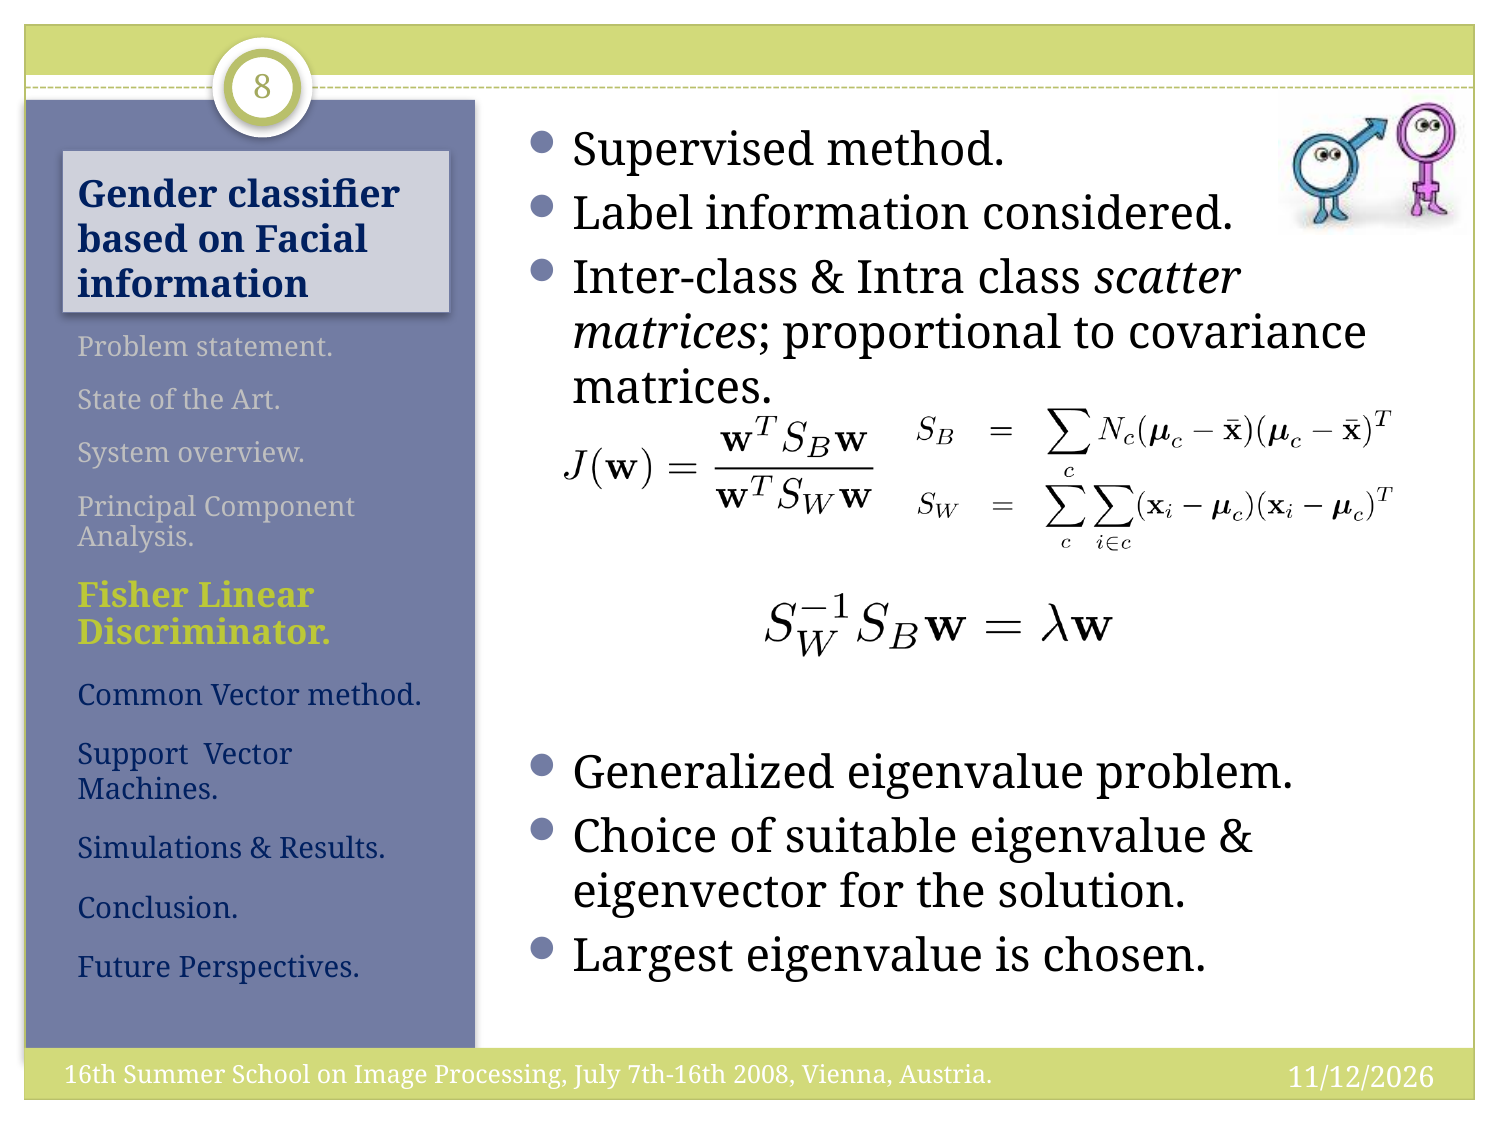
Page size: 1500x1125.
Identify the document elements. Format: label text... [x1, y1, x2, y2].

list Supervised method. Label information considered. Inter-class & Intra class scatter matrices; proportional to covariance matrices. , Generalized eigenvalue problem. Choice of suitable eigenvalue & eigenvector for the solution. Largest eigenvalue is chosen. [512, 112, 1438, 1000]
title Gender classifier based on Facial information [62, 149, 451, 313]
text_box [562, 406, 1395, 669]
list Problem statement. State of the Art. System overview. Principal Component Analysis. Fisher Linear Discriminator. Common Vector method. Support Vector Machines. Simulations & Results. Conclusion. Future Perspectives. [62, 324, 450, 1005]
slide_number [950, 1050, 1450, 1111]
slide_number 8 [225, 51, 300, 124]
picture [1277, 90, 1471, 235]
footer 16th Summer School on Image Processing, July 7th-16th 2008, Vienna, Austria. [49, 1051, 1055, 1112]
